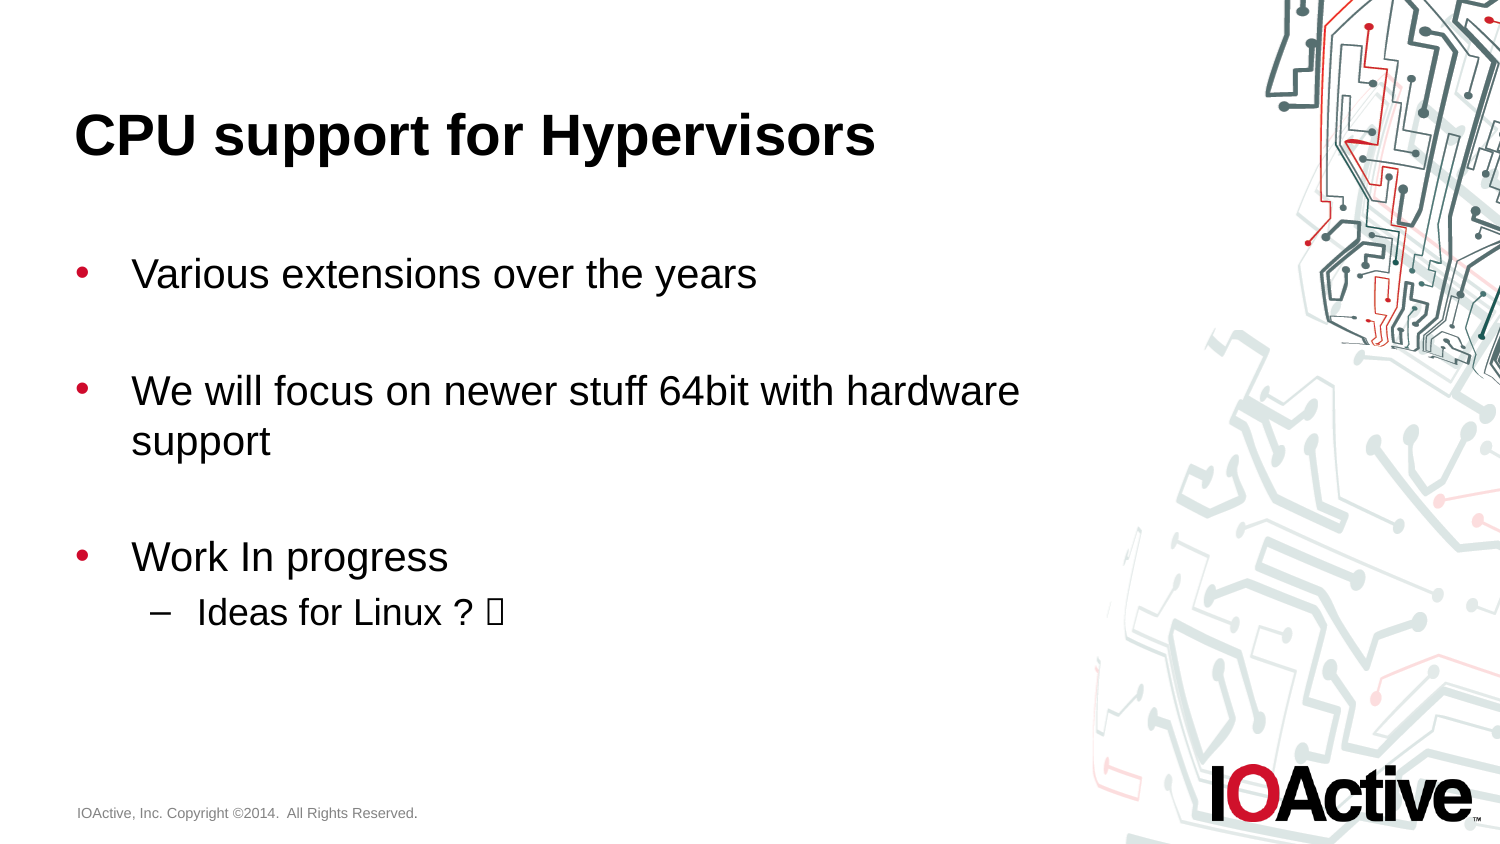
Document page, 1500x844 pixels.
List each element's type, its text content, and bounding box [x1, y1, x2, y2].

list Various extensions over the years We will focus on newer stuff 64bit with hardware support Work In progress Ideas for Linux ?  [75, 246, 1155, 669]
picture [0, 0, 1500, 844]
title CPU support for Hypervisors [74, 96, 1213, 238]
